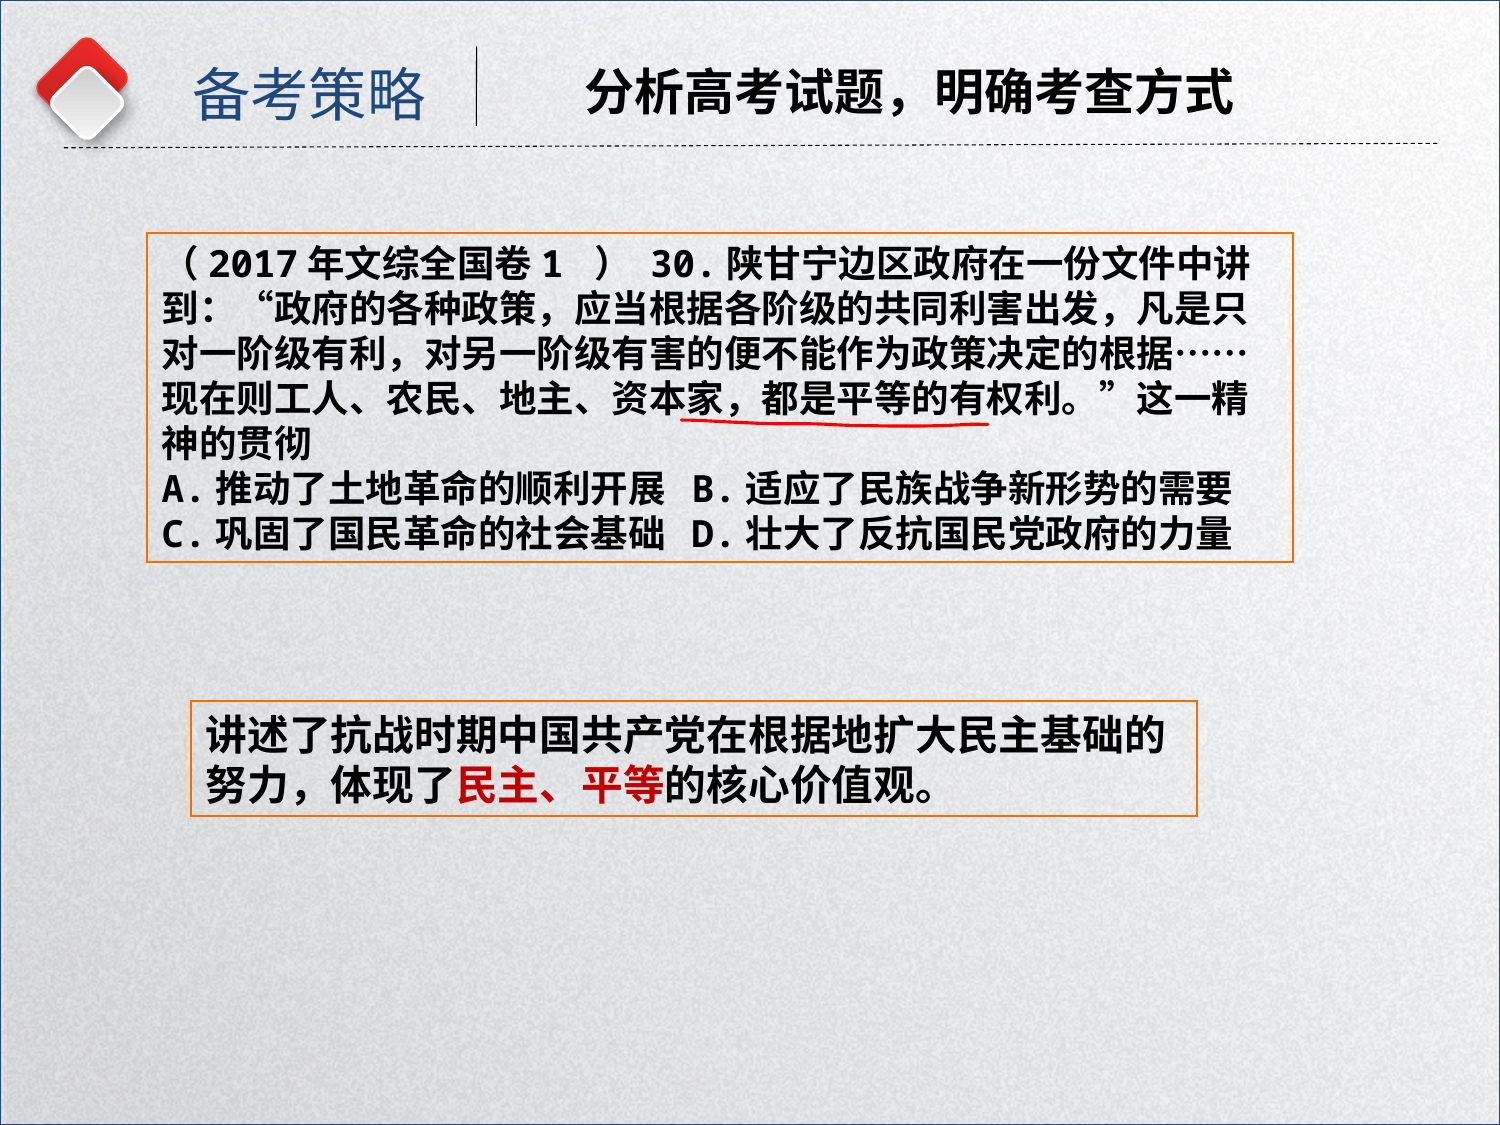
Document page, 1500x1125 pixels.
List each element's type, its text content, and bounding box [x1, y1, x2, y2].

text_box 备考策略 [143, 50, 475, 136]
text_box 讲述了抗战时期中国共产党在根据地扩大民主基础的努力，体现了民主、平等的核心价值观。 [190, 700, 1198, 817]
text_box 分析高考试题，明确考查方式 [569, 53, 1250, 129]
picture [1, 1, 1499, 1124]
text_box （2017年文综全国卷1 ） 30.陕甘宁边区政府在一份文件中讲到：“政府的各种政策，应当根据各阶级的共同利害出发，凡是只对一阶级有利，对另一阶级有害的便不能作为政策决定的根据……现在则工人、农民、地主、资本家，都是平等的有权利。”这一精神的贯彻 A.推动了土地革命的顺利开展 B.适应了民族战争新形势的需要 C.巩固了国民革命的社会基础 D.壮大了反抗国民党政府的力量 [146, 232, 1294, 563]
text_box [63, 143, 1439, 148]
text_box [37, 38, 127, 104]
text_box [51, 67, 123, 139]
